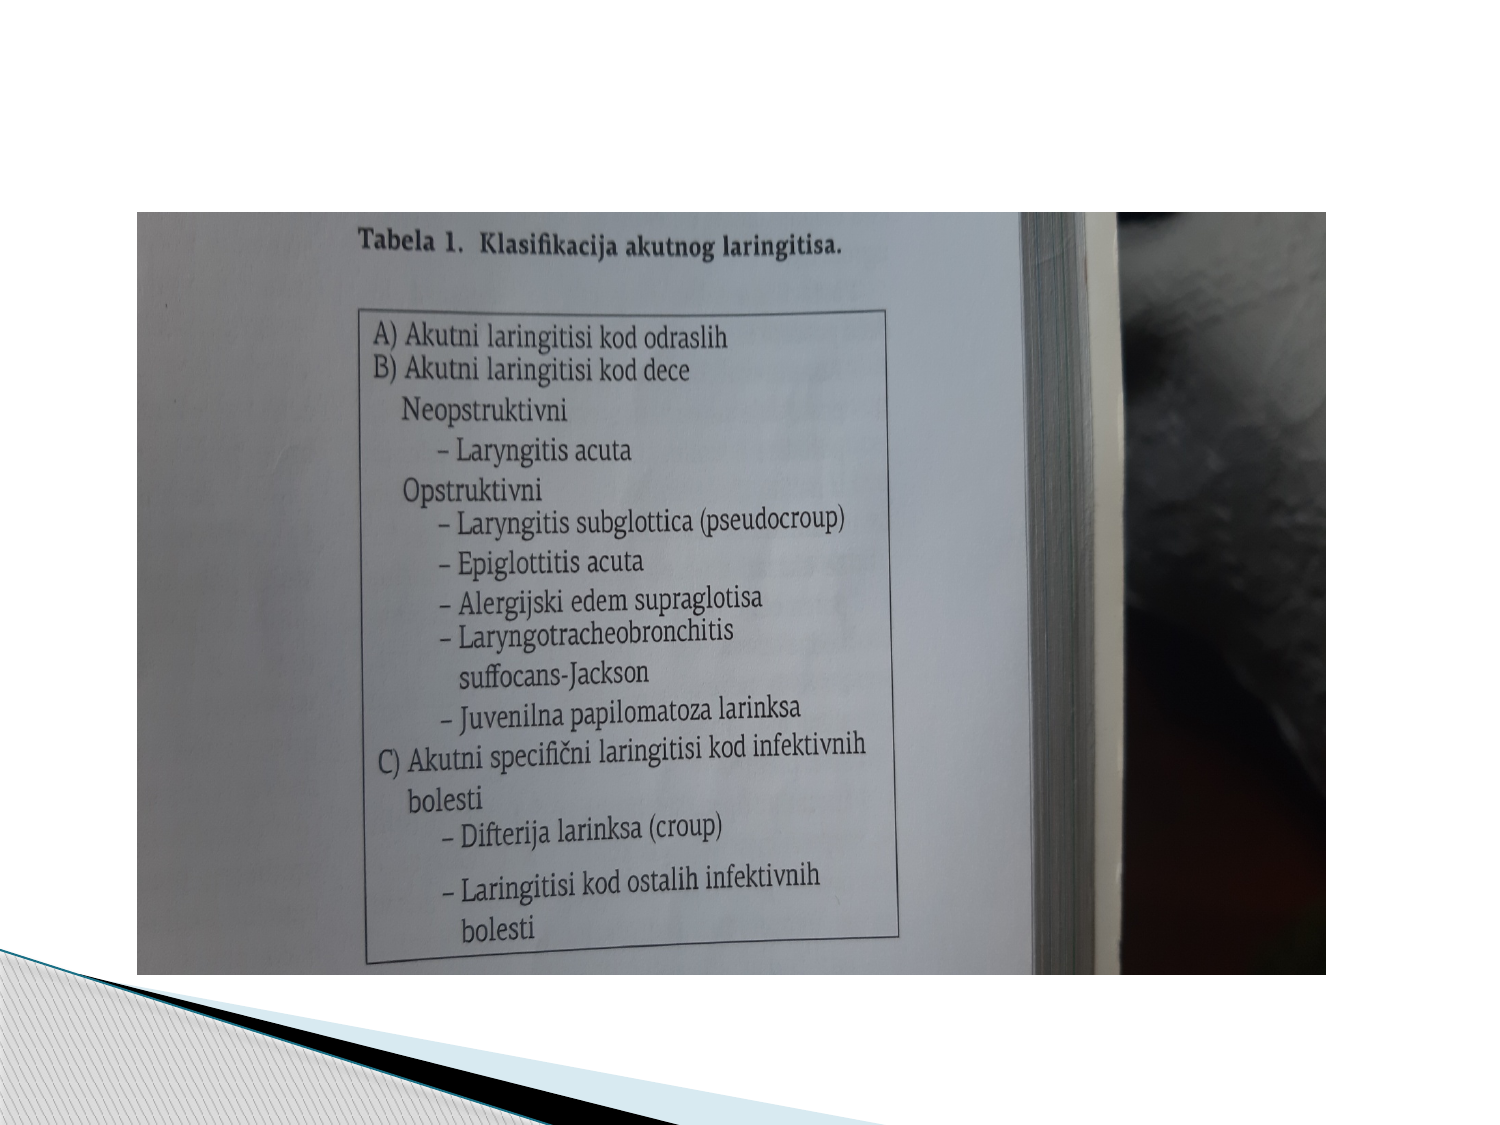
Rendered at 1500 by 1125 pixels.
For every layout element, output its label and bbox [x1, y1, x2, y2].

picture [137, 212, 1326, 976]
